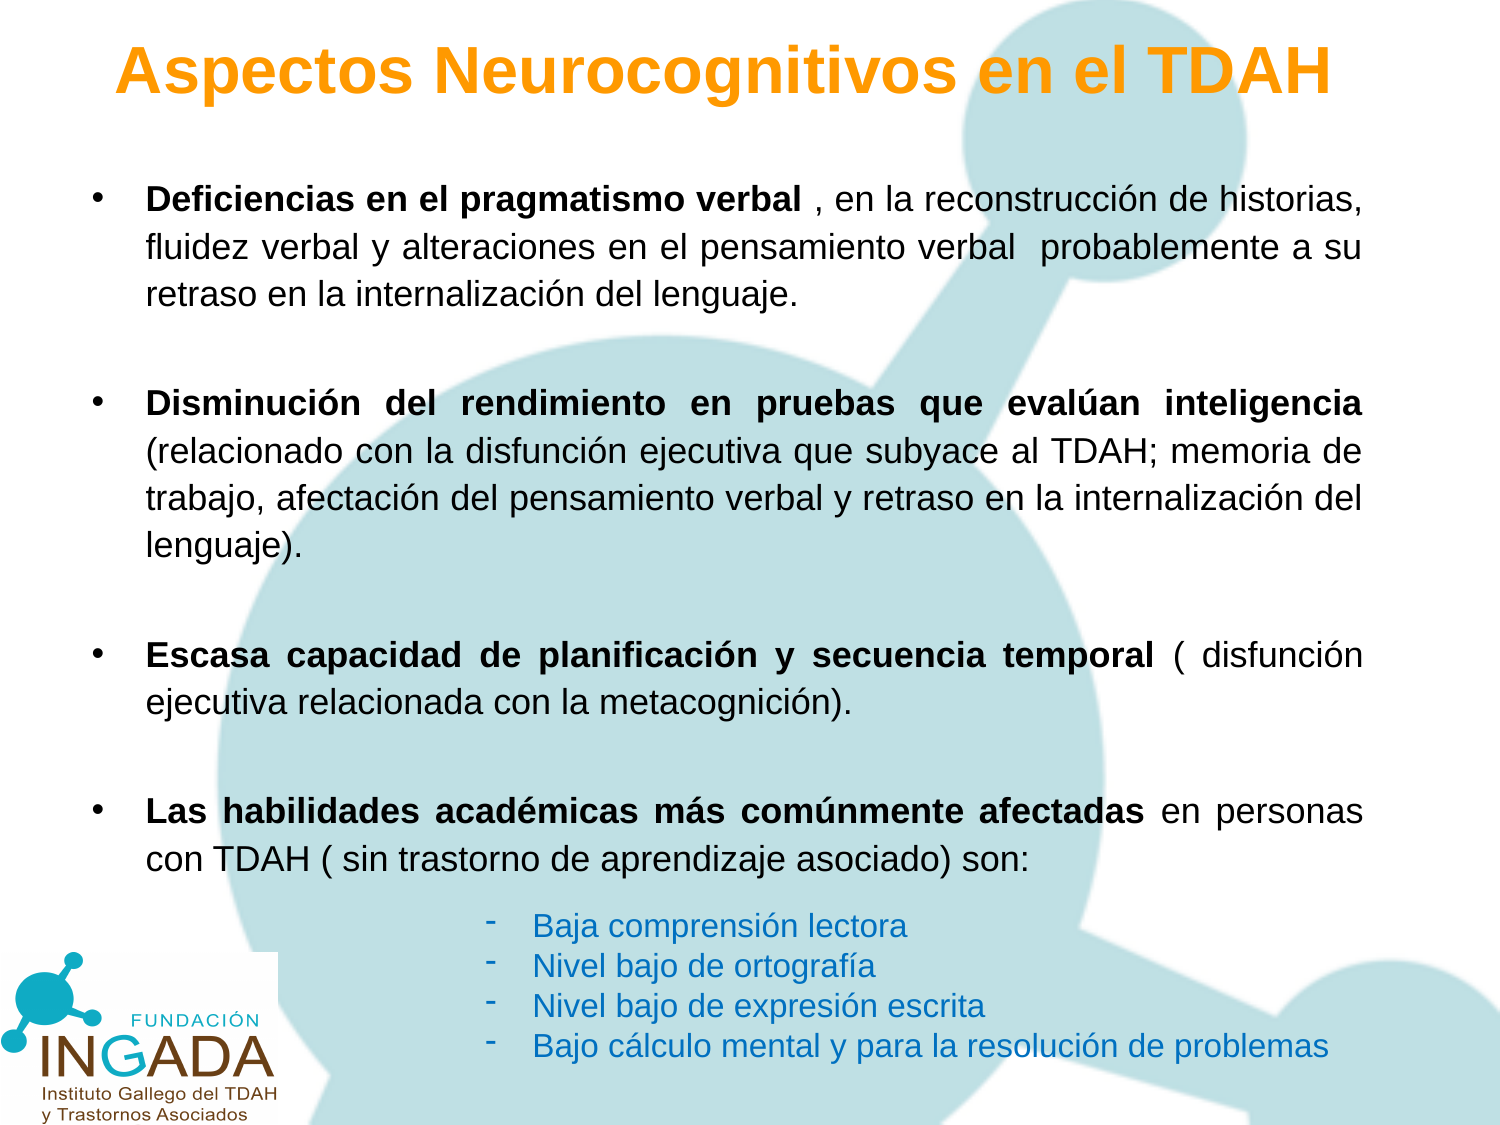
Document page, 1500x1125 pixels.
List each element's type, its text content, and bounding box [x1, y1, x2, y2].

list Deficiencias en el pragmatismo verbal , en la reconstrucción de historias, fluidez verbal y alteraciones en el pensamiento verbal probablemente a su retraso en la internalización del lenguaje. Disminución del rendimiento en pruebas que evalúan inteligencia (relacionado con la disfunción ejecutiva que subyace al TDAH; memoria de trabajo, afectación del pensamiento verbal y retraso en la internalización del lenguaje). Escasa capacidad de planificación y secuencia temporal ( disfunción ejecutiva relacionada con la metacognición). Las habilidades académicas más comúnmente afectadas en personas con TDAH ( sin trastorno de aprendizaje asociado) son: [76, 113, 1379, 894]
text_box Baja comprensión lectora Nivel bajo de ortografía Nivel bajo de expresión escrita Bajo cálculo mental y para la resolución de problemas [470, 897, 1346, 1072]
picture [1, 952, 278, 1124]
text_box Aspectos Neurocognitivos en el TDAH [100, 19, 1412, 114]
